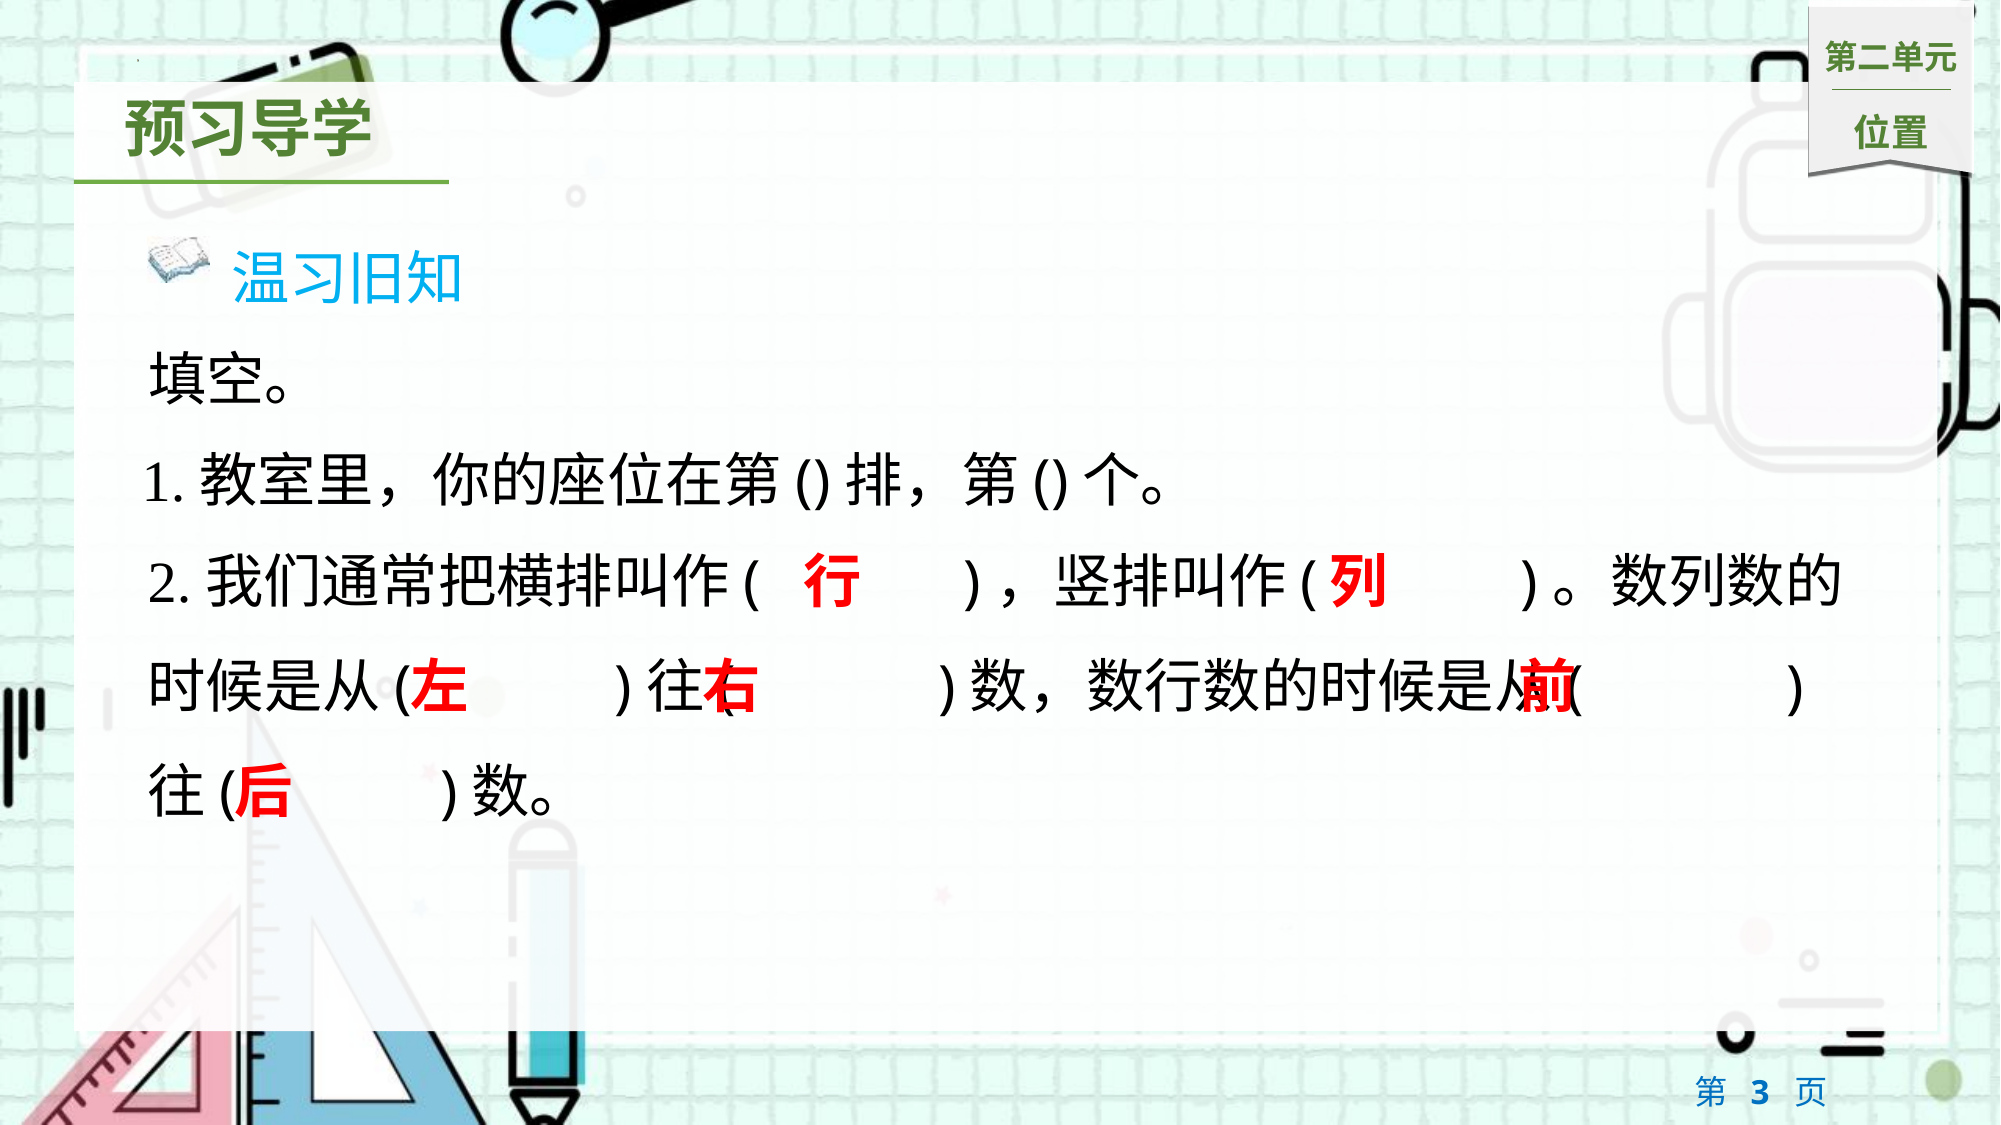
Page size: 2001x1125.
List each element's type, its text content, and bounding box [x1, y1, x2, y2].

text_box 后 [220, 711, 309, 819]
text_box 温习旧知 [143, 206, 465, 312]
text_box 2.我们通常把横排叫作( 行 )，竖排叫作( 列 )。数列数的时候是从( 左 )往( 右 )数，数行数的时候是从( 前 )往( 后 )数。 [147, 509, 1853, 825]
text_box 填空。 [148, 307, 324, 408]
text_box 前 [1504, 606, 1593, 728]
text_box 行 [789, 501, 878, 623]
picture [0, 0, 2000, 1125]
text_box 列 [1314, 501, 1403, 623]
text_box 1.教室里，你的座位在第()排，第()个。 [141, 408, 1199, 514]
text_box 右 [687, 606, 776, 728]
picture [1938, 168, 1971, 176]
text_box 左 [395, 606, 484, 728]
picture [147, 236, 210, 283]
